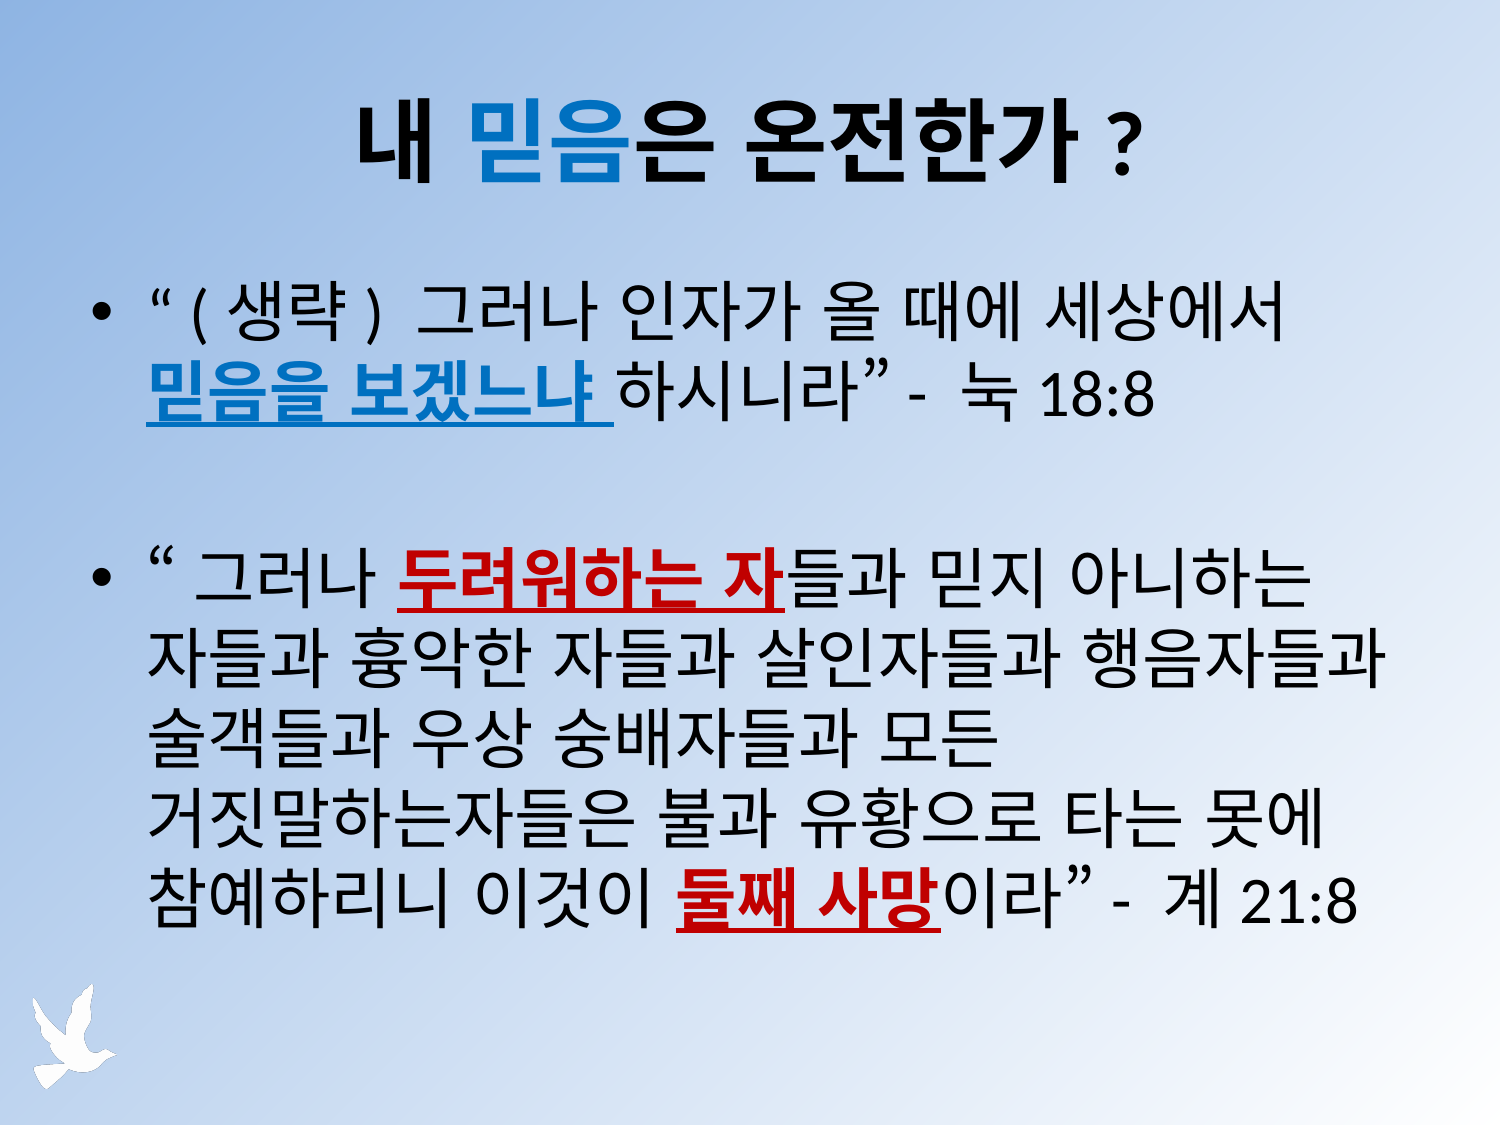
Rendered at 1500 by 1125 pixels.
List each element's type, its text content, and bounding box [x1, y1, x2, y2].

picture [32, 983, 118, 1089]
title 내 믿음은 온전한가? [75, 45, 1425, 233]
list “ (생략) 그러나 인자가 올 때에 세상에서 믿음을 보겠느냐 하시니라”- 눅18:8 “그러나 두려워하는 자들과 믿지 아니하는 자들과 흉악한 자들과 살인자들과 행음자들과 술객들과 우상 숭배자들과 모든 거짓말하는자들은 불과 유황으로 타는 못에 참예하리니 이것이 둘째 사망이라”- 계21:8 [75, 262, 1425, 1005]
